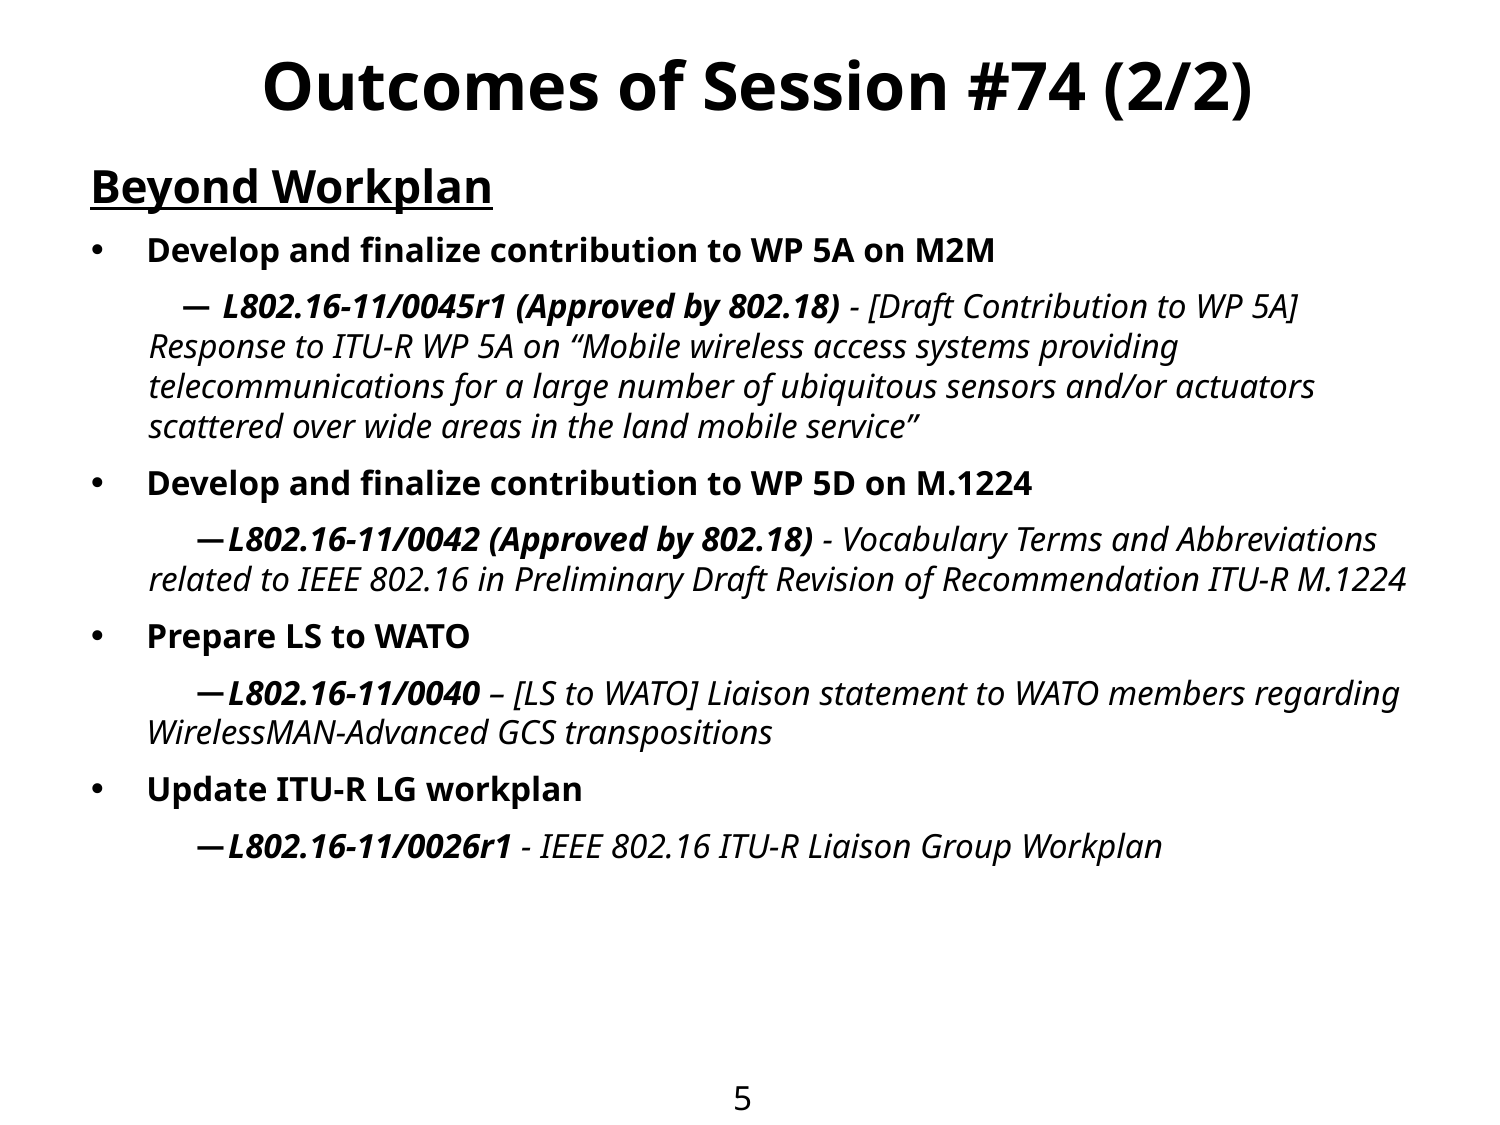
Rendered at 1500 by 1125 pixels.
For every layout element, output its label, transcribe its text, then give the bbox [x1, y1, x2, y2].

title Outcomes of Session #74 (2/2) [75, 36, 1425, 149]
list Beyond Workplan Develop and finalize contribution to WP 5A on M2M L802.16-11/0045r1 (Approved by 802.18) - [Draft Contribution to WP 5A] Response to ITU-R WP 5A on “Mobile wireless access systems providing telecommunications for a large number of ubiquitous sensors and/or actuators scattered over wide areas in the land mobile service” Develop and finalize contribution to WP 5D on M.1224 L802.16-11/0042 (Approved by 802.18) - Vocabulary Terms and Abbreviations related to IEEE 802.16 in Preliminary Draft Revision of Recommendation ITU-R M.1224 Prepare LS to WATO L802.16-11/0040 – [LS to WATO] Liaison statement to WATO members regarding WirelessMAN-Advanced GCS transpositions Update ITU-R LG workplan L802.16-11/0026r1 - IEEE 802.16 ITU-R Liaison Group Workplan [75, 149, 1425, 1063]
